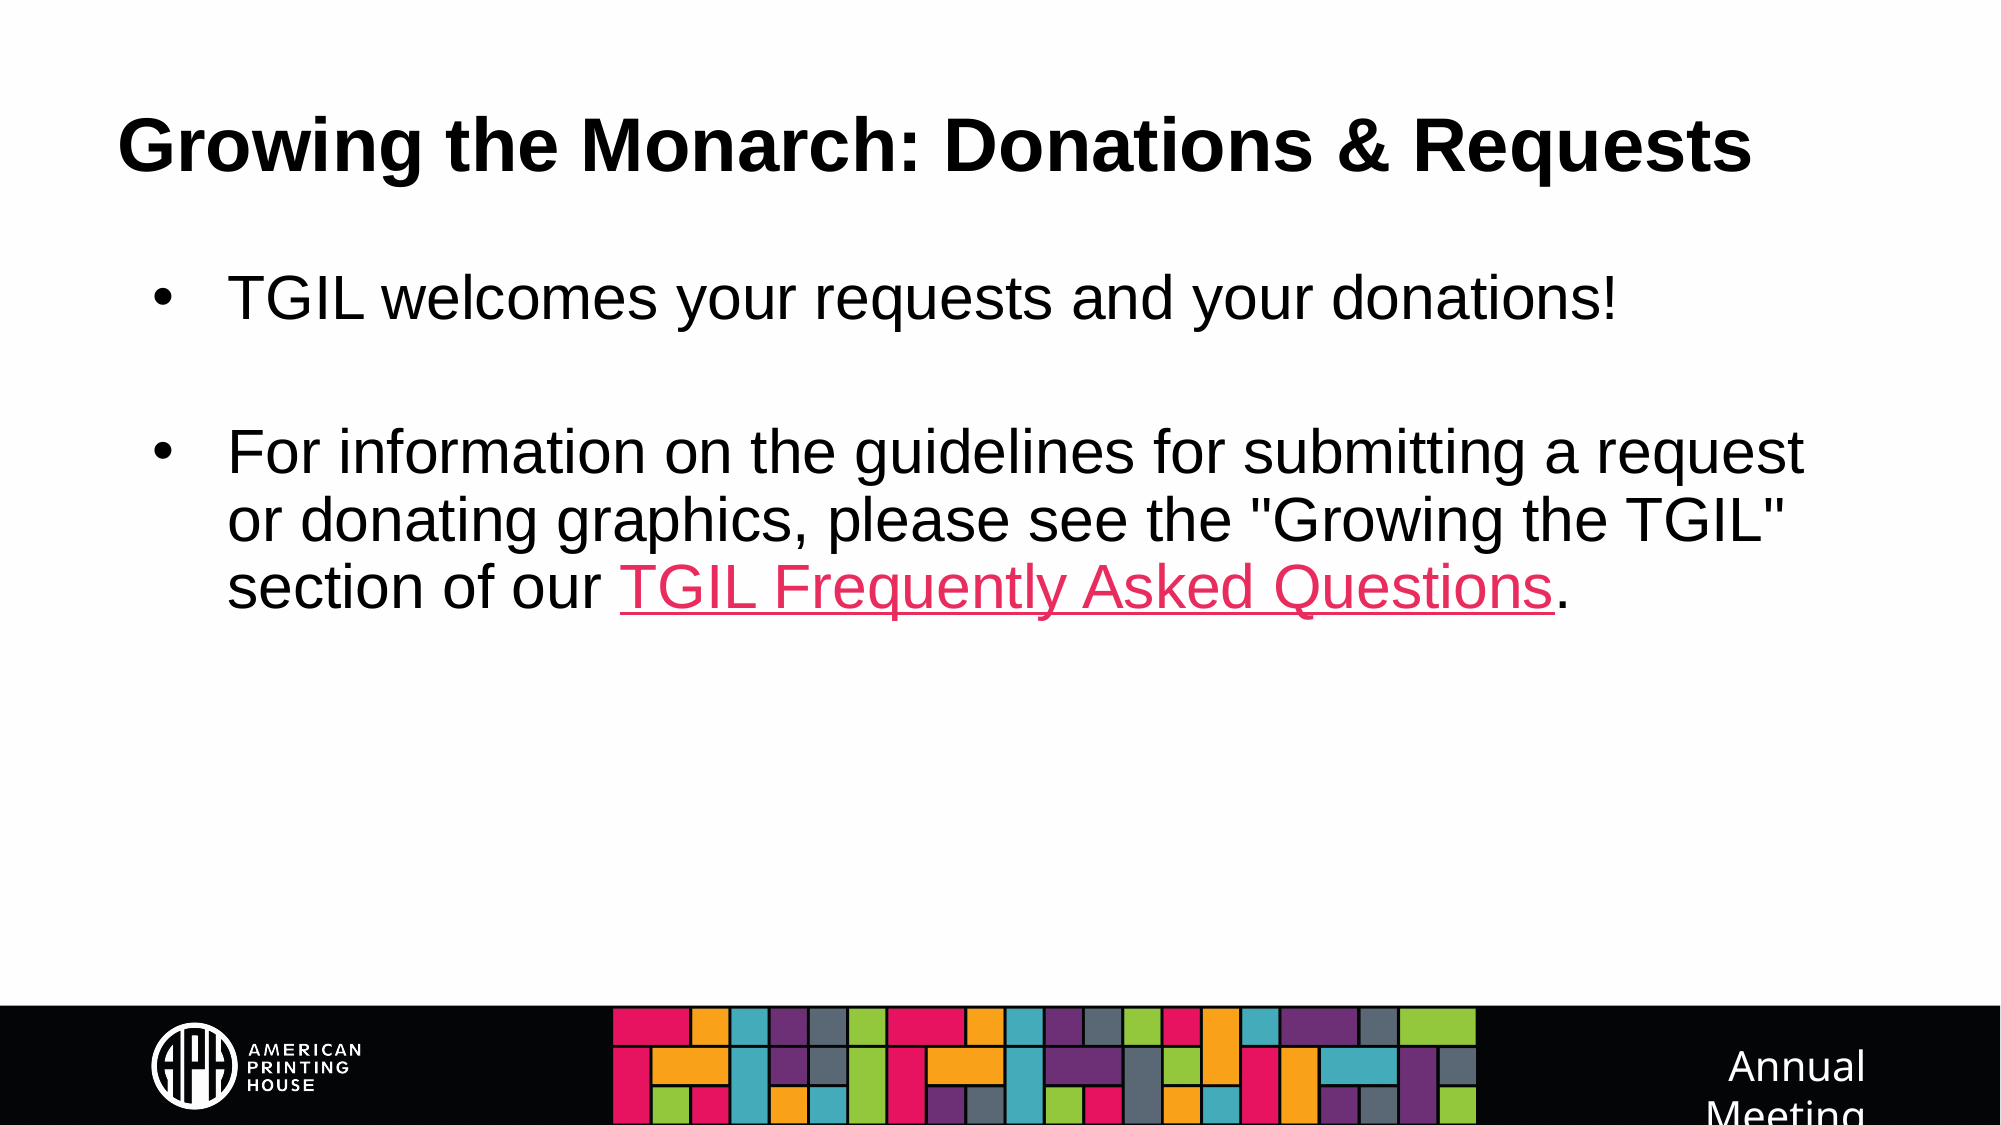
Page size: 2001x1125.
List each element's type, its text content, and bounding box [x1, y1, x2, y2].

picture [1846, 1111, 1858, 1125]
picture [1771, 1111, 1783, 1118]
picture [1711, 1105, 1719, 1125]
picture [1748, 1111, 1760, 1118]
picture [1821, 1111, 1833, 1125]
list TGIL welcomes your requests and your donations! For information on the guidelines for submitting a request or donating graphics, please see the "Growing the TGIL" section of our TGIL Frequently Asked Questions. [137, 258, 1863, 747]
picture [1727, 1107, 1734, 1125]
title Growing the Monarch: Donations & Requests [102, 61, 1938, 233]
picture [0, 0, 2001, 1125]
